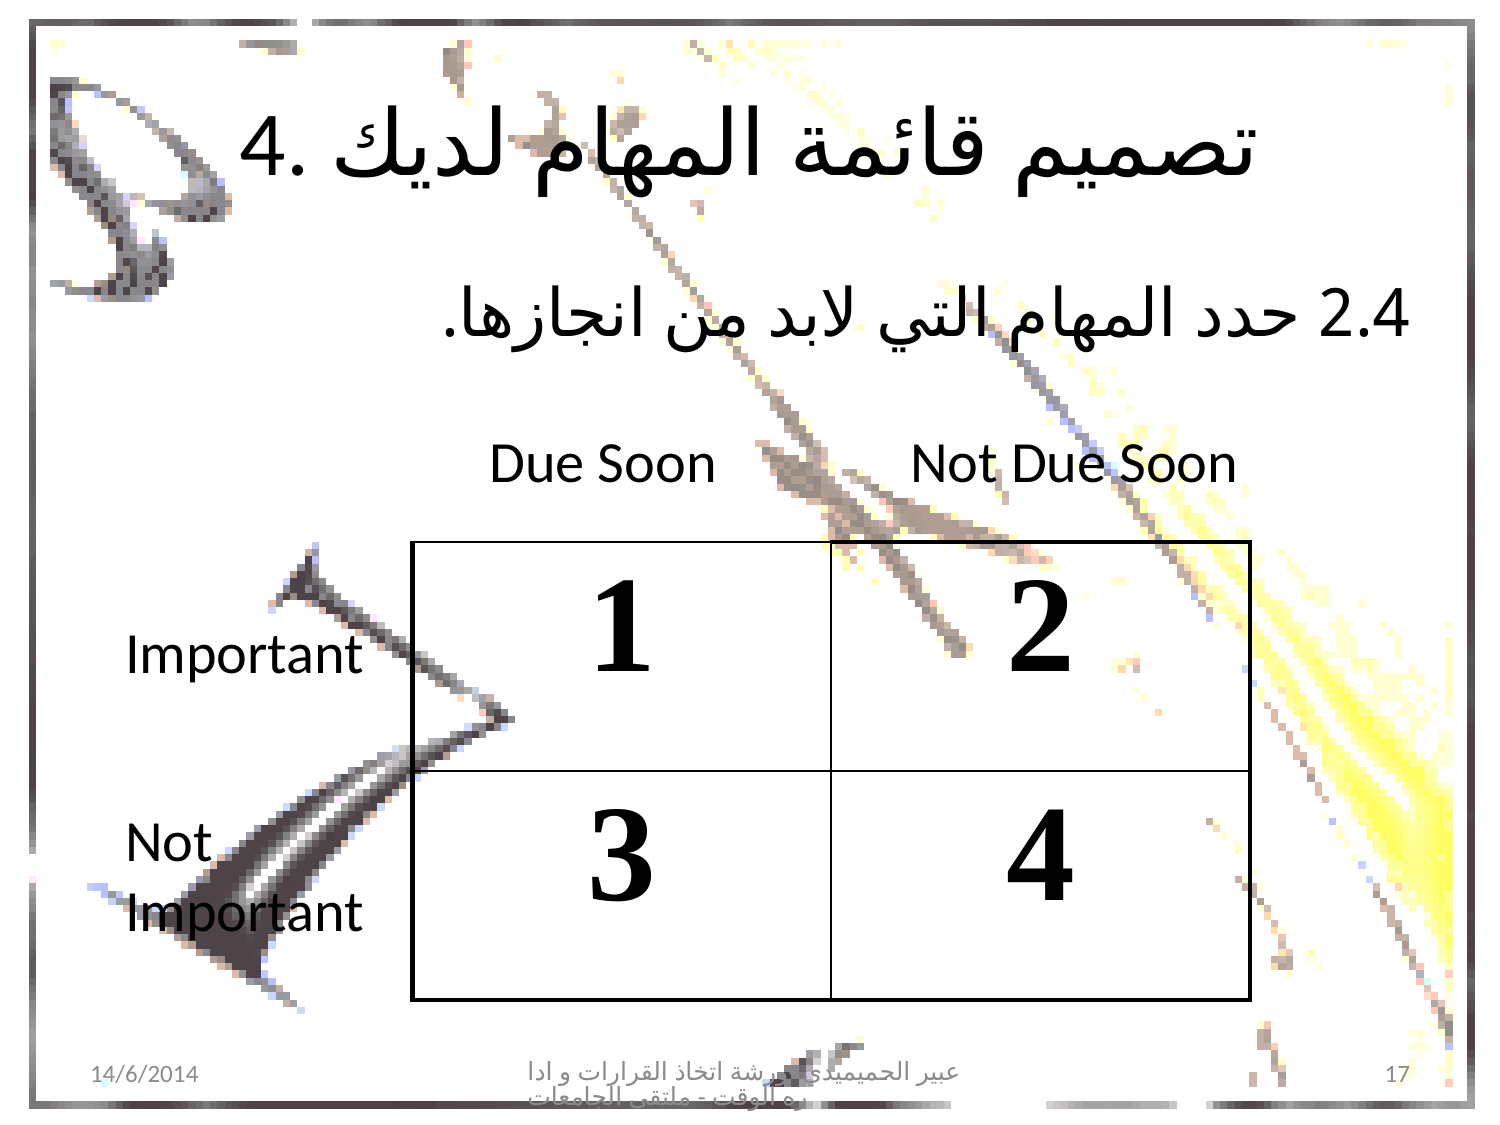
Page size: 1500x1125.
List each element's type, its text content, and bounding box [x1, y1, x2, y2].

list 2.4 حدد المهام التي لابد من انجازها. [75, 262, 1425, 1005]
table_header 1 [415, 543, 830, 770]
footer عبير الحميميدي -ورشة اتخاذ القرارات و اداره الوقت - ملتقى الجامعات [512, 1042, 988, 1103]
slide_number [75, 1042, 425, 1103]
table_header 2 [832, 544, 1248, 770]
table_cell 4 [832, 772, 1248, 998]
text_box Due Soon [474, 416, 763, 502]
picture [29, 19, 1475, 1109]
table_cell 3 [415, 772, 830, 998]
text_box Not Important [110, 795, 380, 951]
slide_number 17 [1074, 1042, 1425, 1103]
title 4. تصميم قائمة المهام لديك [75, 45, 1425, 233]
text_box Not Due Soon [895, 416, 1254, 502]
text_box Important [110, 608, 380, 694]
